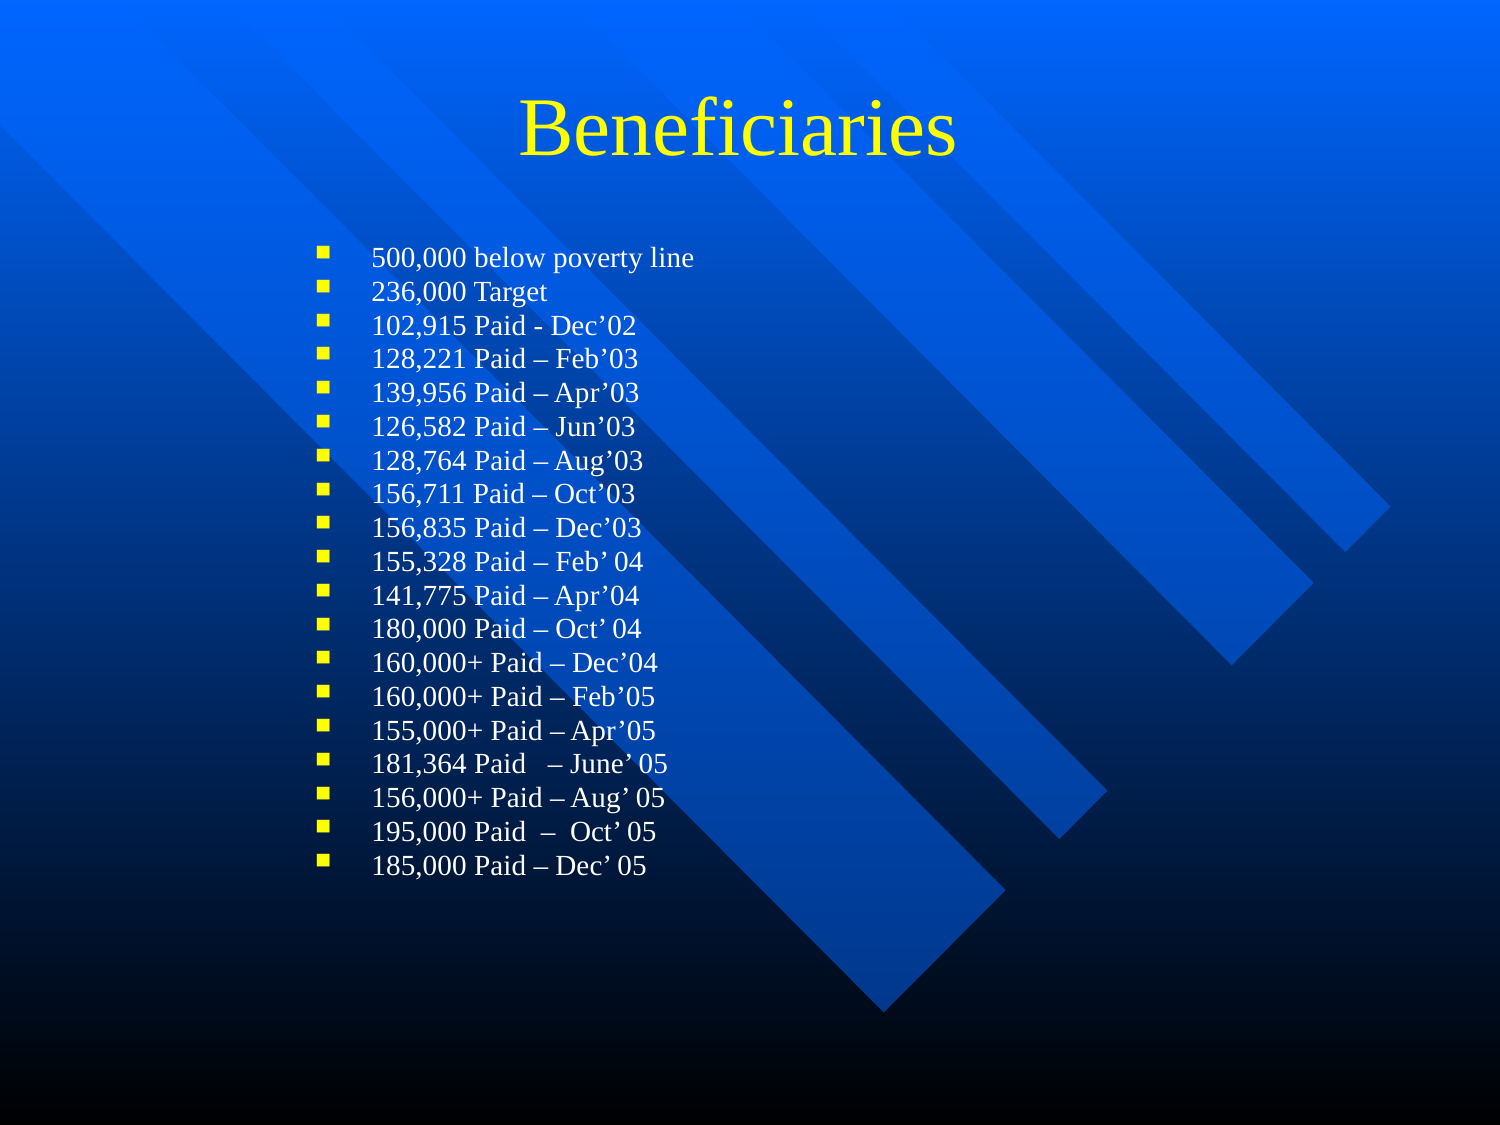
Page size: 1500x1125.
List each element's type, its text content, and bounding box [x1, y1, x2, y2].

title Beneficiaries [112, 49, 1388, 188]
list 500,000 below poverty line 236,000 Target 102,915 Paid - Dec’02 128,221 Paid – Feb’03 139,956 Paid – Apr’03 126,582 Paid – Jun’03 128,764 Paid – Aug’03 156,711 Paid – Oct’03 156,835 Paid – Dec’03 155,328 Paid – Feb’ 04 141,775 Paid – Apr’04 180,000 Paid – Oct’ 04 160,000+ Paid – Dec’04 160,000+ Paid – Feb’05 155,000+ Paid – Apr’05 181,364 Paid – June’ 05 156,000+ Paid – Aug’ 05 195,000 Paid – Oct’ 05 185,000 Paid – Dec’ 05 [299, 236, 1338, 1001]
